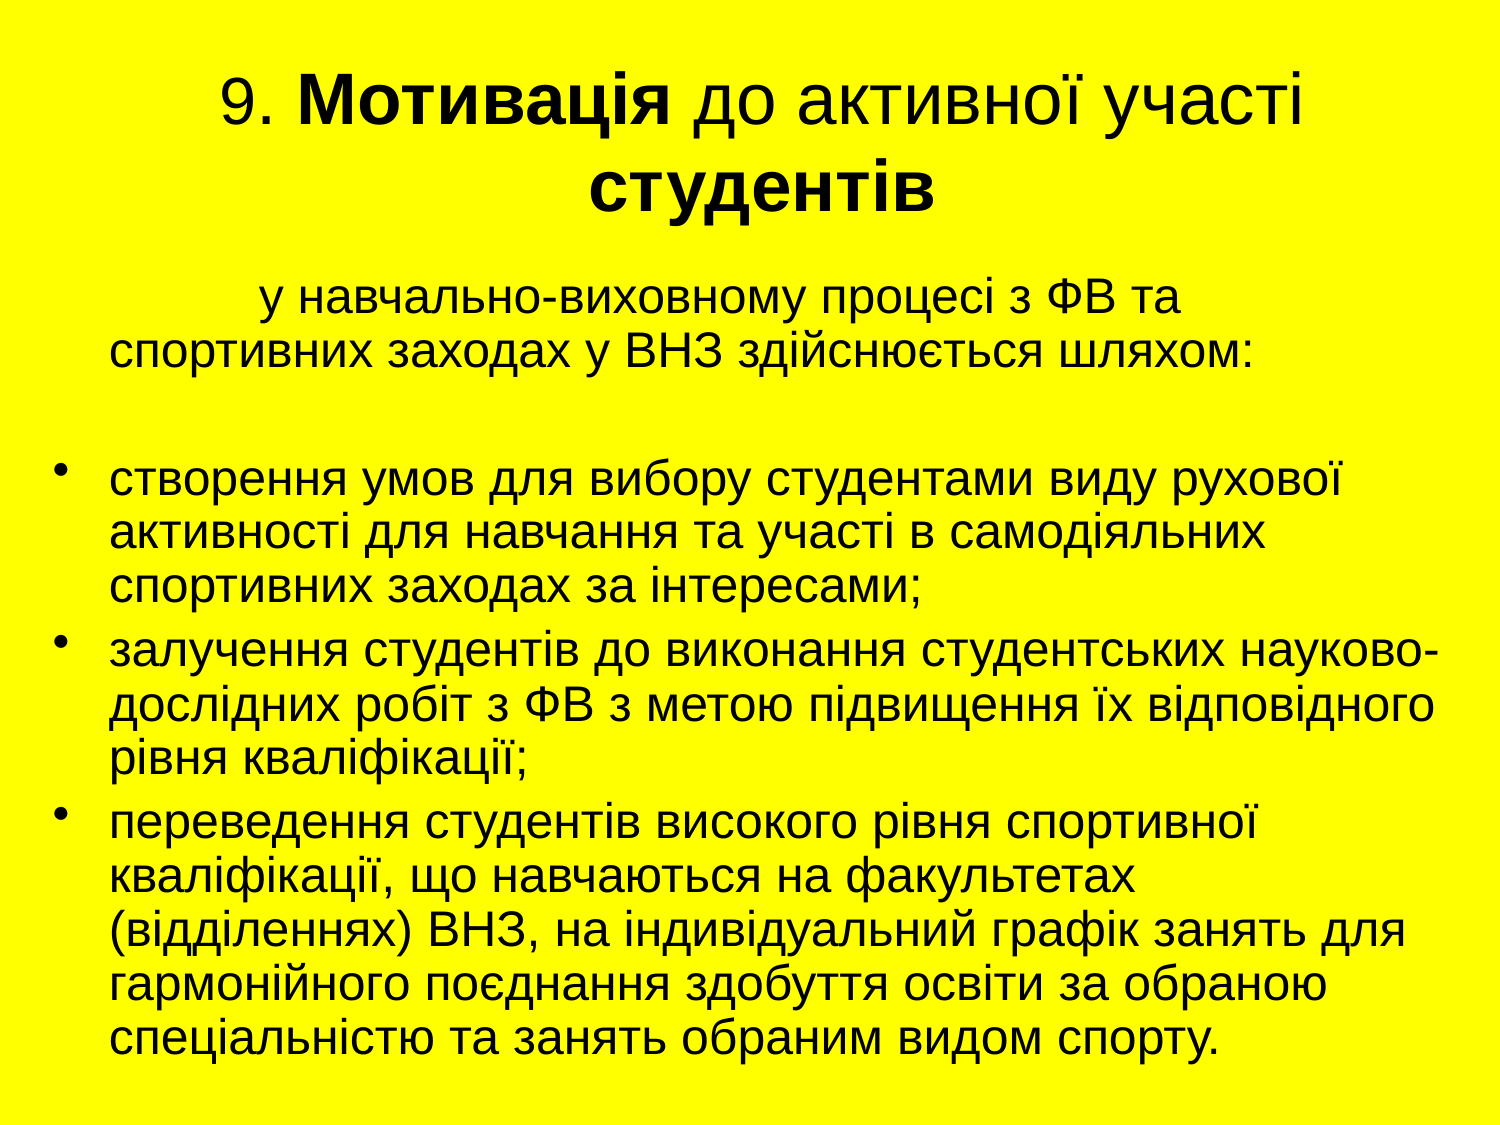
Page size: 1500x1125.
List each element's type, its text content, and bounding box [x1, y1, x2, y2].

title 9. Мотивація до активної участі студентів [24, 45, 1500, 233]
list у навчально-виховному процесі з ФВ та спортивних заходах у ВНЗ здійснюється шляхом: створення умов для вибору студентами виду рухової активності для навчання та участі в самодіяльних спортивних заходах за інтересами; залучення студентів до виконання студентських науково-дослідних робіт з ФВ з метою підвищення їх відповідного рівня кваліфікації; переведення студентів високого рівня спортивної кваліфікації, що навчаються на факультетах (відділеннях) ВНЗ, на індивідуальний графік занять для гармонійного поєднання здобуття освіти за обраною спеціальністю та занять обраним видом спорту. [37, 262, 1463, 1125]
